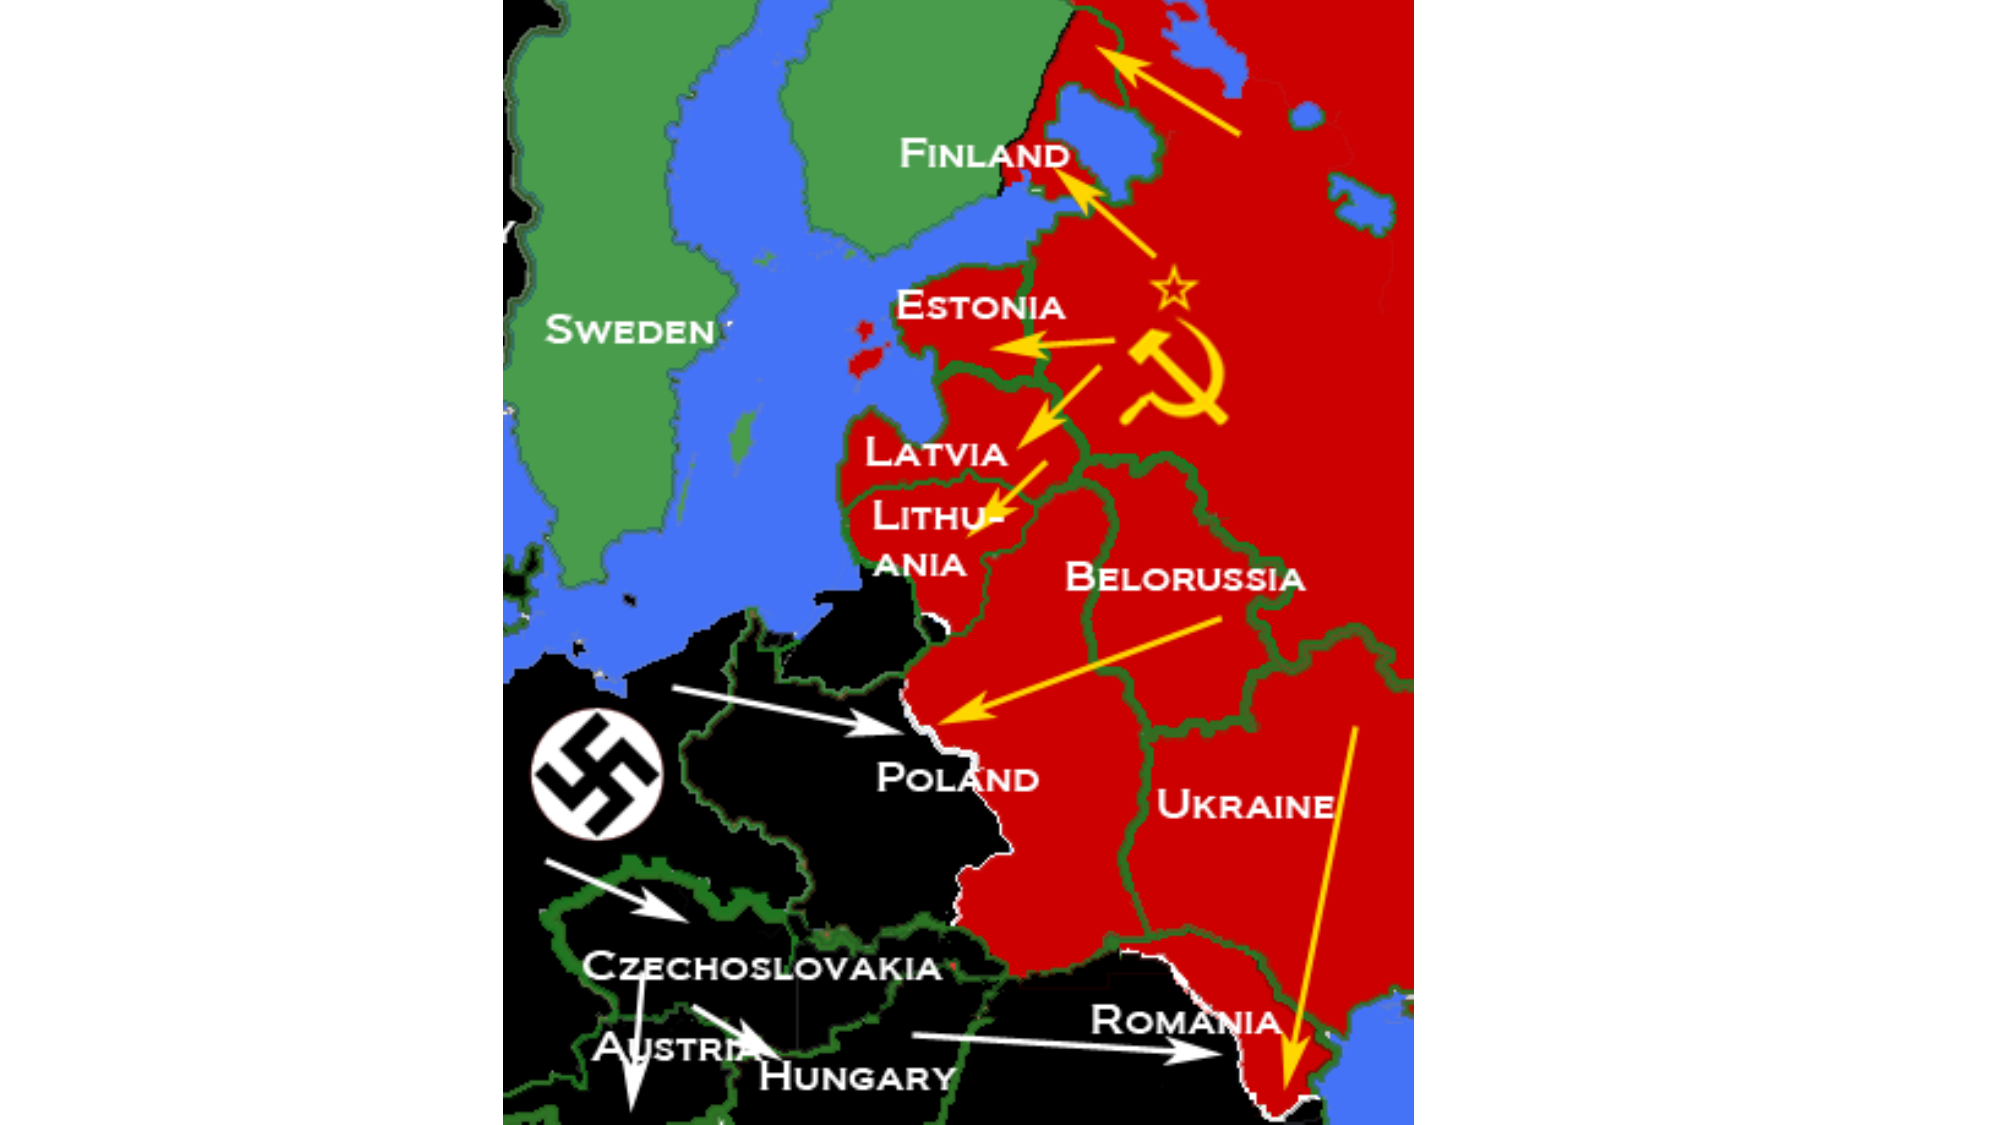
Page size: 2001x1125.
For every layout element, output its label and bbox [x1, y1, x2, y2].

picture [503, 0, 1414, 1125]
